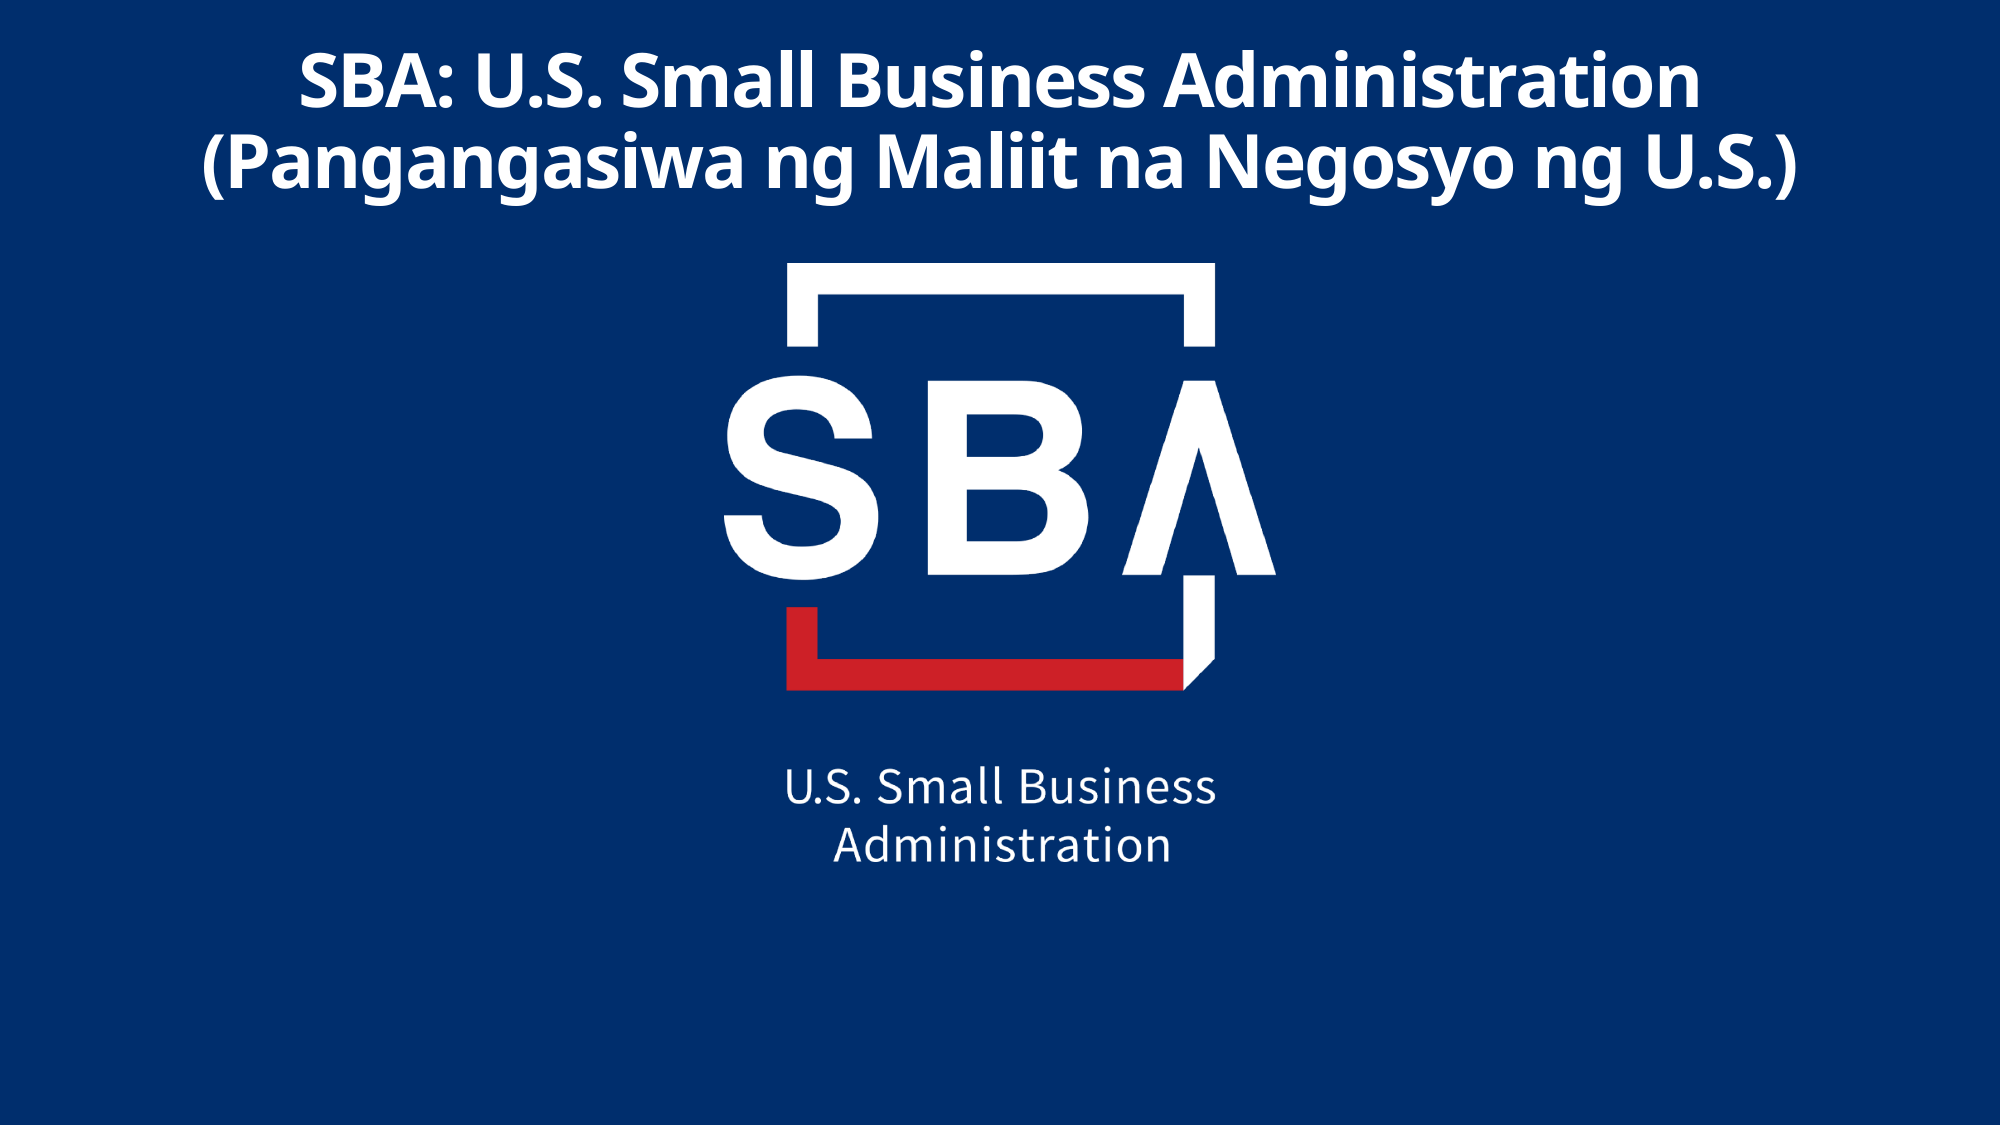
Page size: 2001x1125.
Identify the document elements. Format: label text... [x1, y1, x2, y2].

title SBA: U.S. Small Business Administration (Pangangasiwa ng Maliit na Negosyo ng U.S.) [137, 35, 1863, 184]
picture [724, 263, 1276, 862]
